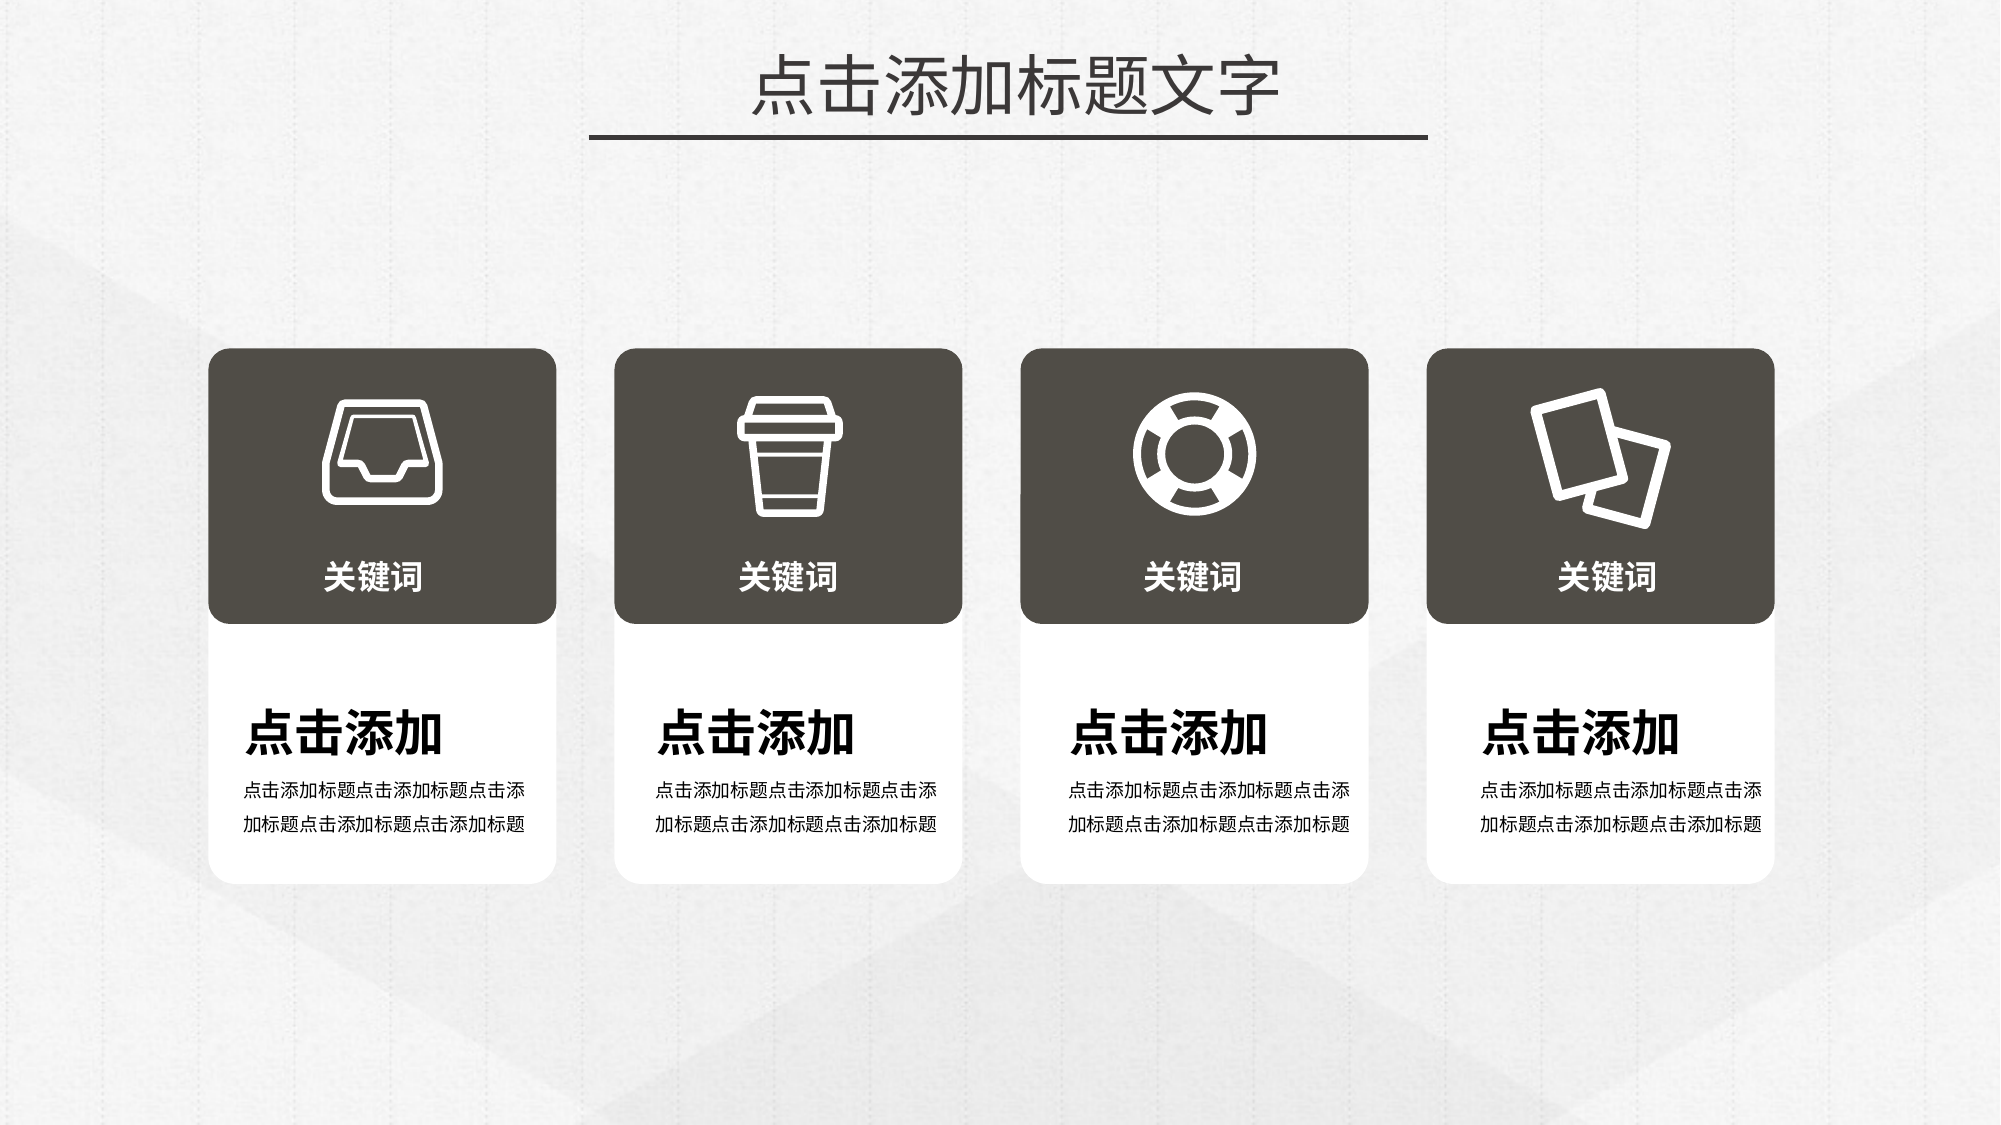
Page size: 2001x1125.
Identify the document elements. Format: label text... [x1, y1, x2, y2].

text_box [614, 348, 963, 624]
text_box [1020, 607, 1369, 884]
text_box 关键词 [1094, 556, 1292, 597]
text_box 关键词 [690, 556, 887, 597]
text_box [1020, 348, 1369, 624]
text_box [321, 399, 443, 505]
text_box [1530, 388, 1671, 530]
text_box [208, 606, 557, 884]
text_box [1426, 348, 1775, 624]
text_box 关键词 [1509, 556, 1706, 597]
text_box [1465, 694, 1784, 841]
text_box [208, 348, 557, 624]
text_box 关键词 [275, 556, 472, 597]
picture [0, 0, 2000, 1125]
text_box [1053, 694, 1371, 841]
text_box [737, 396, 843, 517]
text_box [1133, 392, 1257, 516]
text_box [561, 36, 1472, 138]
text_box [640, 694, 959, 841]
text_box [1426, 607, 1775, 884]
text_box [228, 694, 546, 841]
text_box [614, 607, 963, 884]
